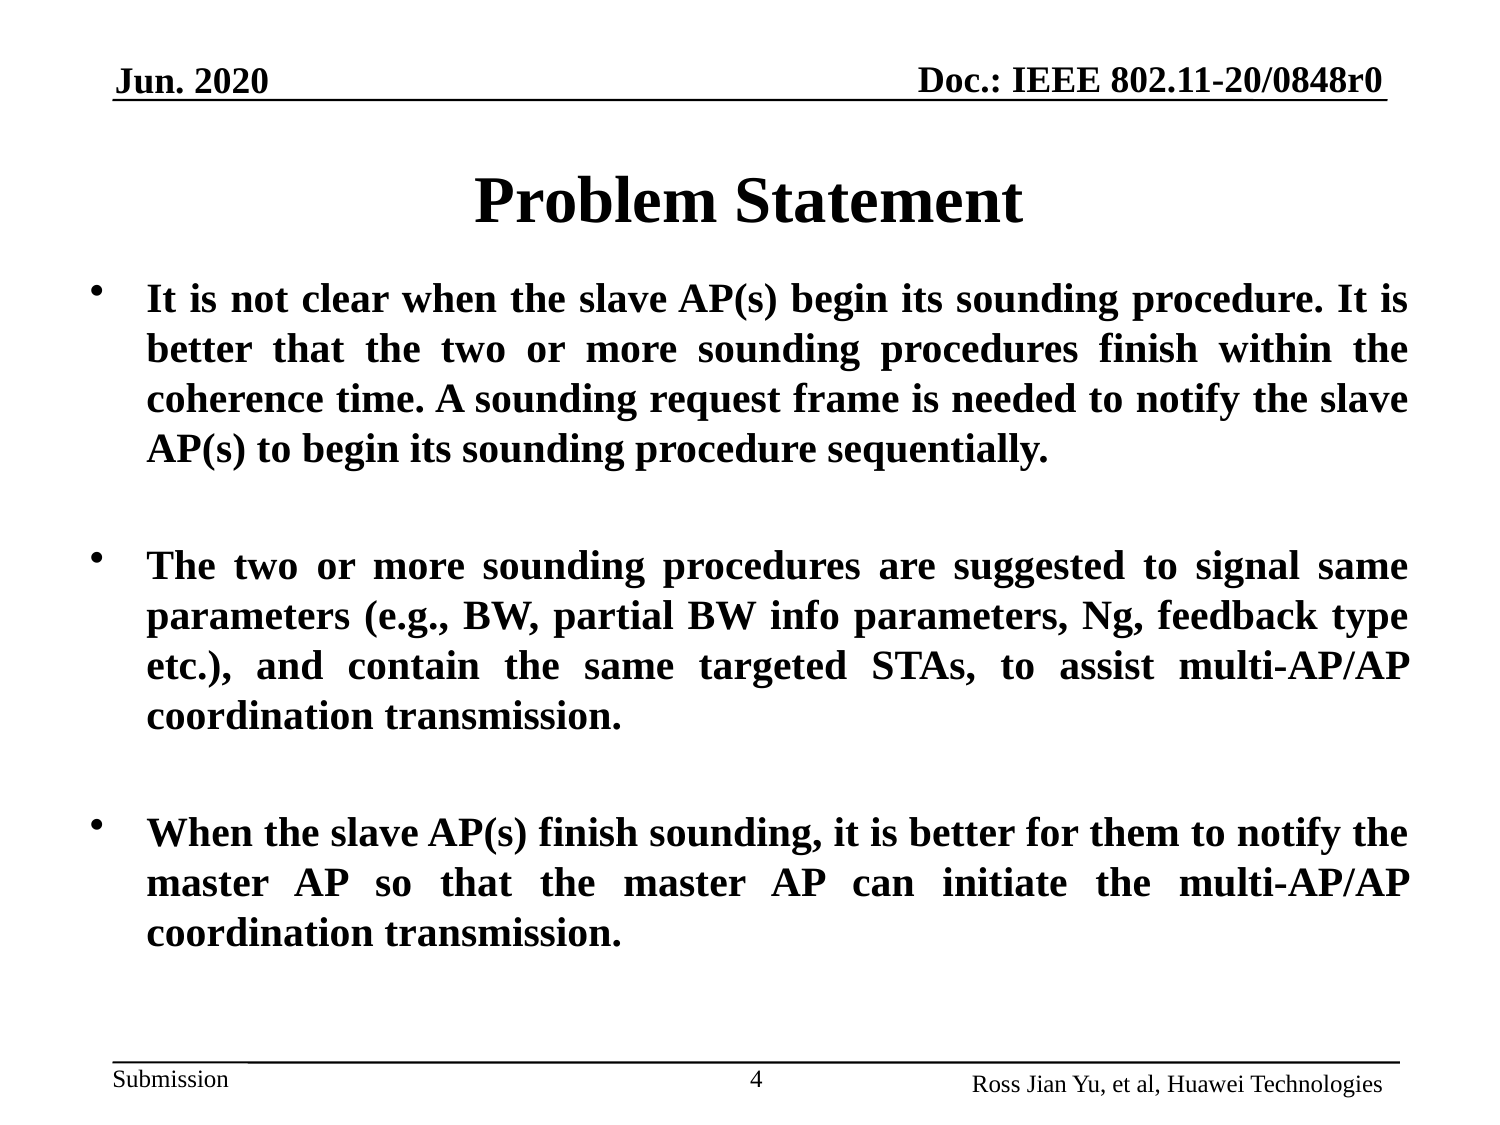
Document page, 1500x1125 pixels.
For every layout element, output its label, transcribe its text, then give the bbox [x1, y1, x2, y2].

title Problem Statement [74, 101, 1425, 262]
list It is not clear when the slave AP(s) begin its sounding procedure. It is better that the two or more sounding procedures finish within the coherence time. A sounding request frame is needed to notify the slave AP(s) to begin its sounding procedure sequentially. The two or more sounding procedures are suggested to signal same parameters (e.g., BW, partial BW info parameters, Ng, feedback type etc.), and contain the same targeted STAs, to assist multi-AP/AP coordination transmission. When the slave AP(s) finish sounding, it is better for them to notify the master AP so that the master AP can initiate the multi-AP/AP coordination transmission. [74, 262, 1425, 1013]
slide_number 4 [741, 1061, 772, 1093]
